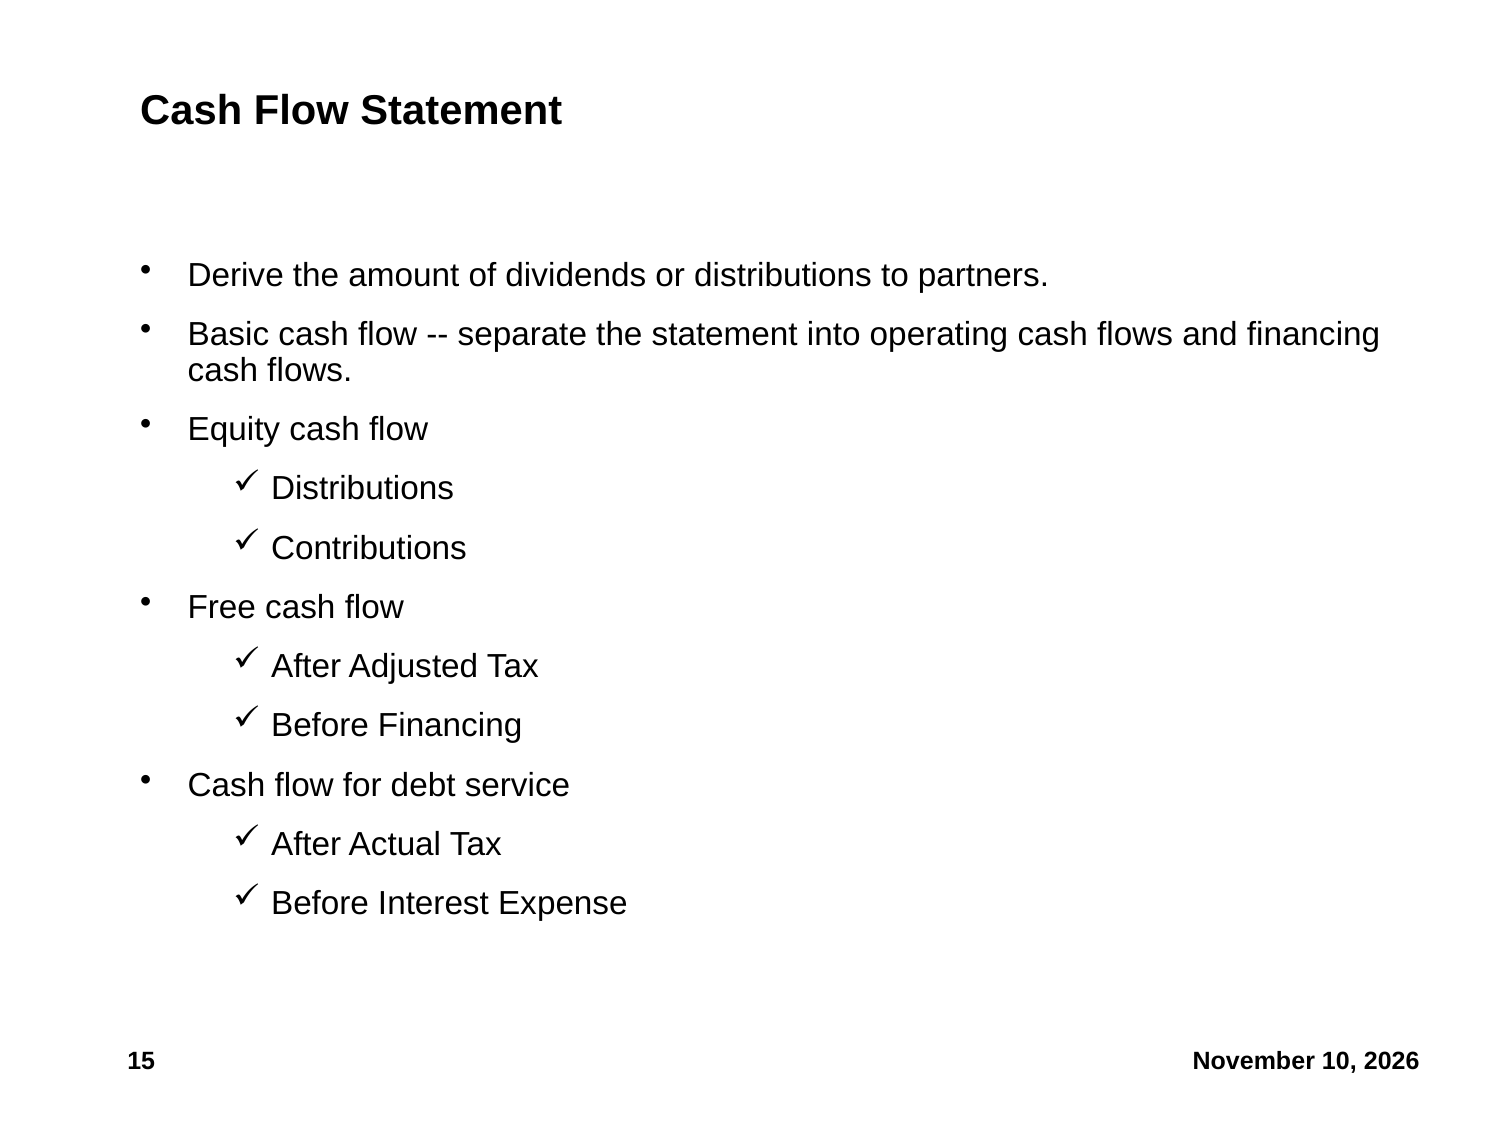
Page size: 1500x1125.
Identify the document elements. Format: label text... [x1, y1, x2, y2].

title Cash Flow Statement [124, 74, 1376, 226]
list Derive the amount of dividends or distributions to partners. Basic cash flow -- separate the statement into operating cash flows and financing cash flows. Equity cash flow Distributions Contributions Free cash flow After Adjusted Tax Before Financing Cash flow for debt service After Actual Tax Before Interest Expense [124, 249, 1413, 1001]
